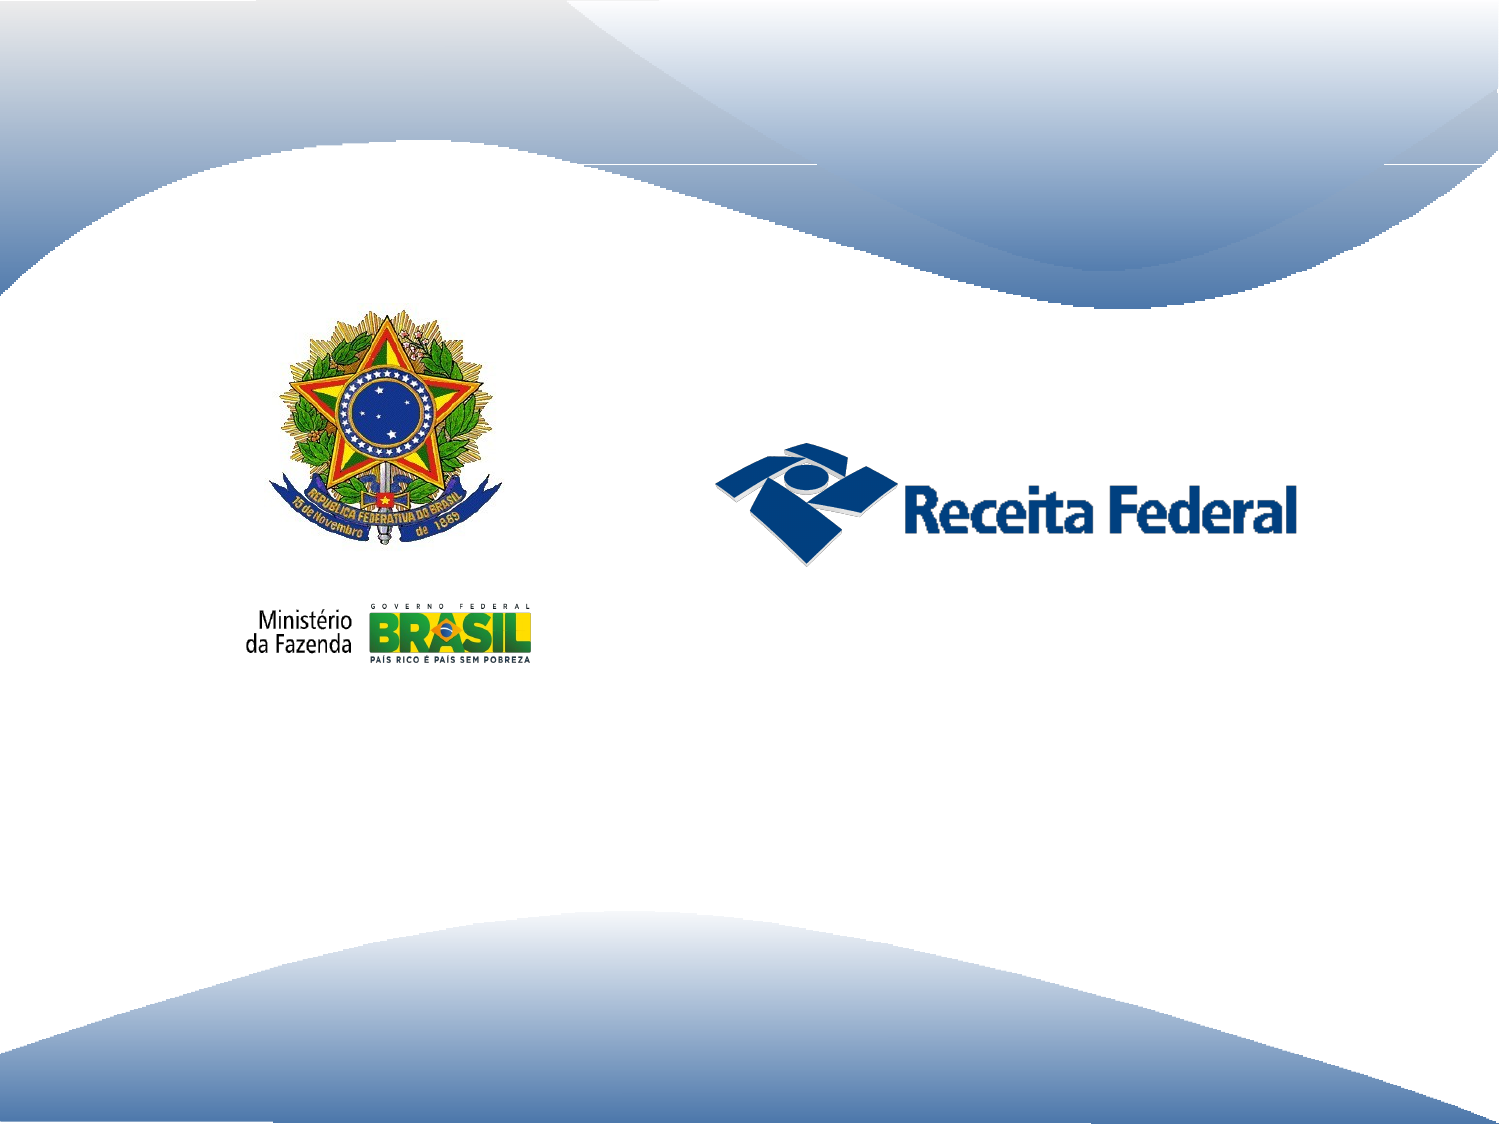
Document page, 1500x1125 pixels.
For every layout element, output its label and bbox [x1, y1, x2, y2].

text_box [713, 440, 900, 573]
text_box [245, 591, 357, 665]
text_box [264, 303, 505, 553]
text_box [357, 591, 543, 675]
text_box [897, 473, 1312, 548]
